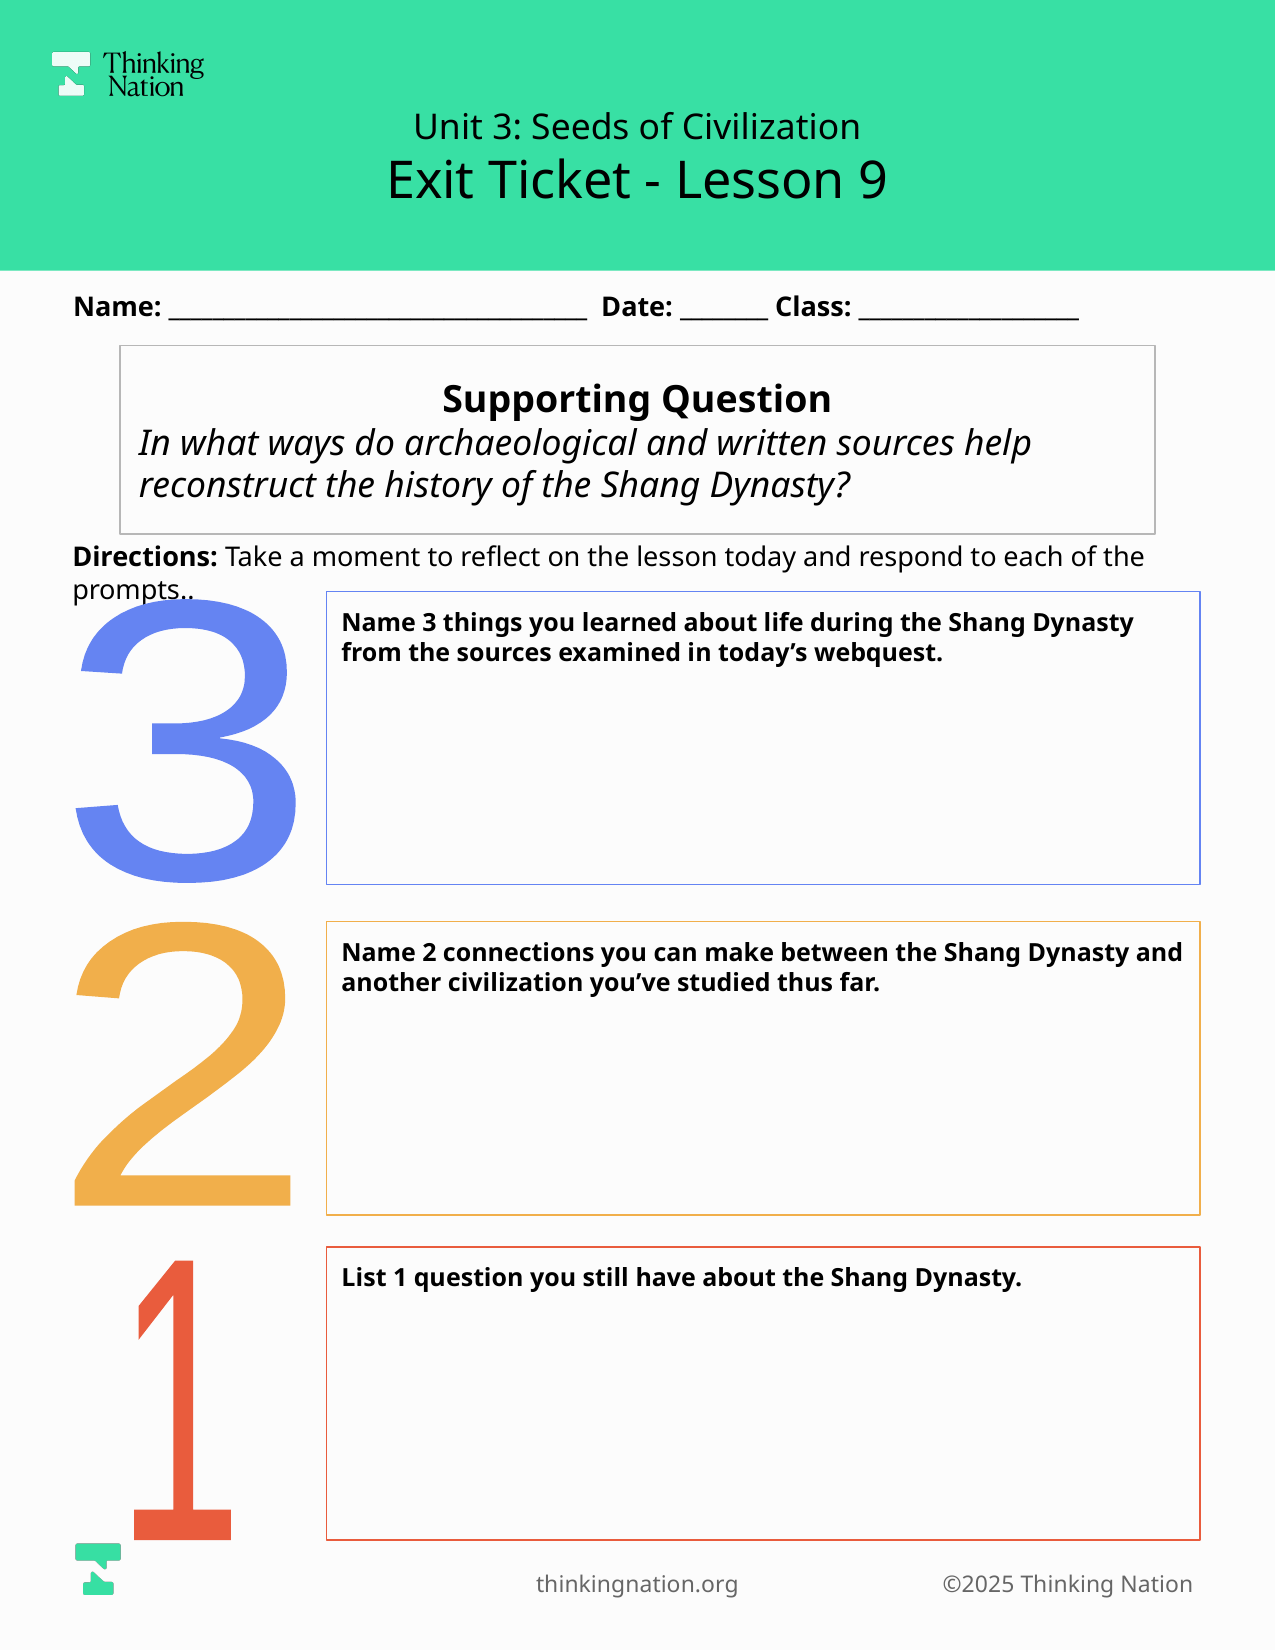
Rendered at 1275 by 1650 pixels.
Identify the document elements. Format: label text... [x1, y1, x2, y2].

picture [35, 37, 210, 110]
text_box List 1 question you still have about the Shang Dynasty. [326, 1246, 1201, 1541]
text_box Name 3 things you learned about life during the Shang Dynasty from the sources examined in today’s webquest. [326, 591, 1201, 885]
text_box Name: ______________________________________ Date: ________ Class: ____________________ [57, 273, 1218, 336]
text_box ©2025 Thinking Nation [907, 1553, 1210, 1605]
text_box Supporting Question In what ways do archaeological and written sources help reconstruct the history of the Shang Dynasty? [119, 345, 1156, 524]
text_box Unit 3: Seeds of Civilization Exit Ticket - Lesson 9 [0, 0, 1275, 271]
text_box thinkingnation.org [486, 1553, 789, 1605]
text_box Directions: Take a moment to reflect on the lesson today and respond to each of the prompts.. [57, 524, 1218, 620]
text_box Name 2 connections you can make between the Shang Dynasty and another civilization you’ve studied thus far. [326, 921, 1201, 1216]
picture [62, 1533, 134, 1605]
